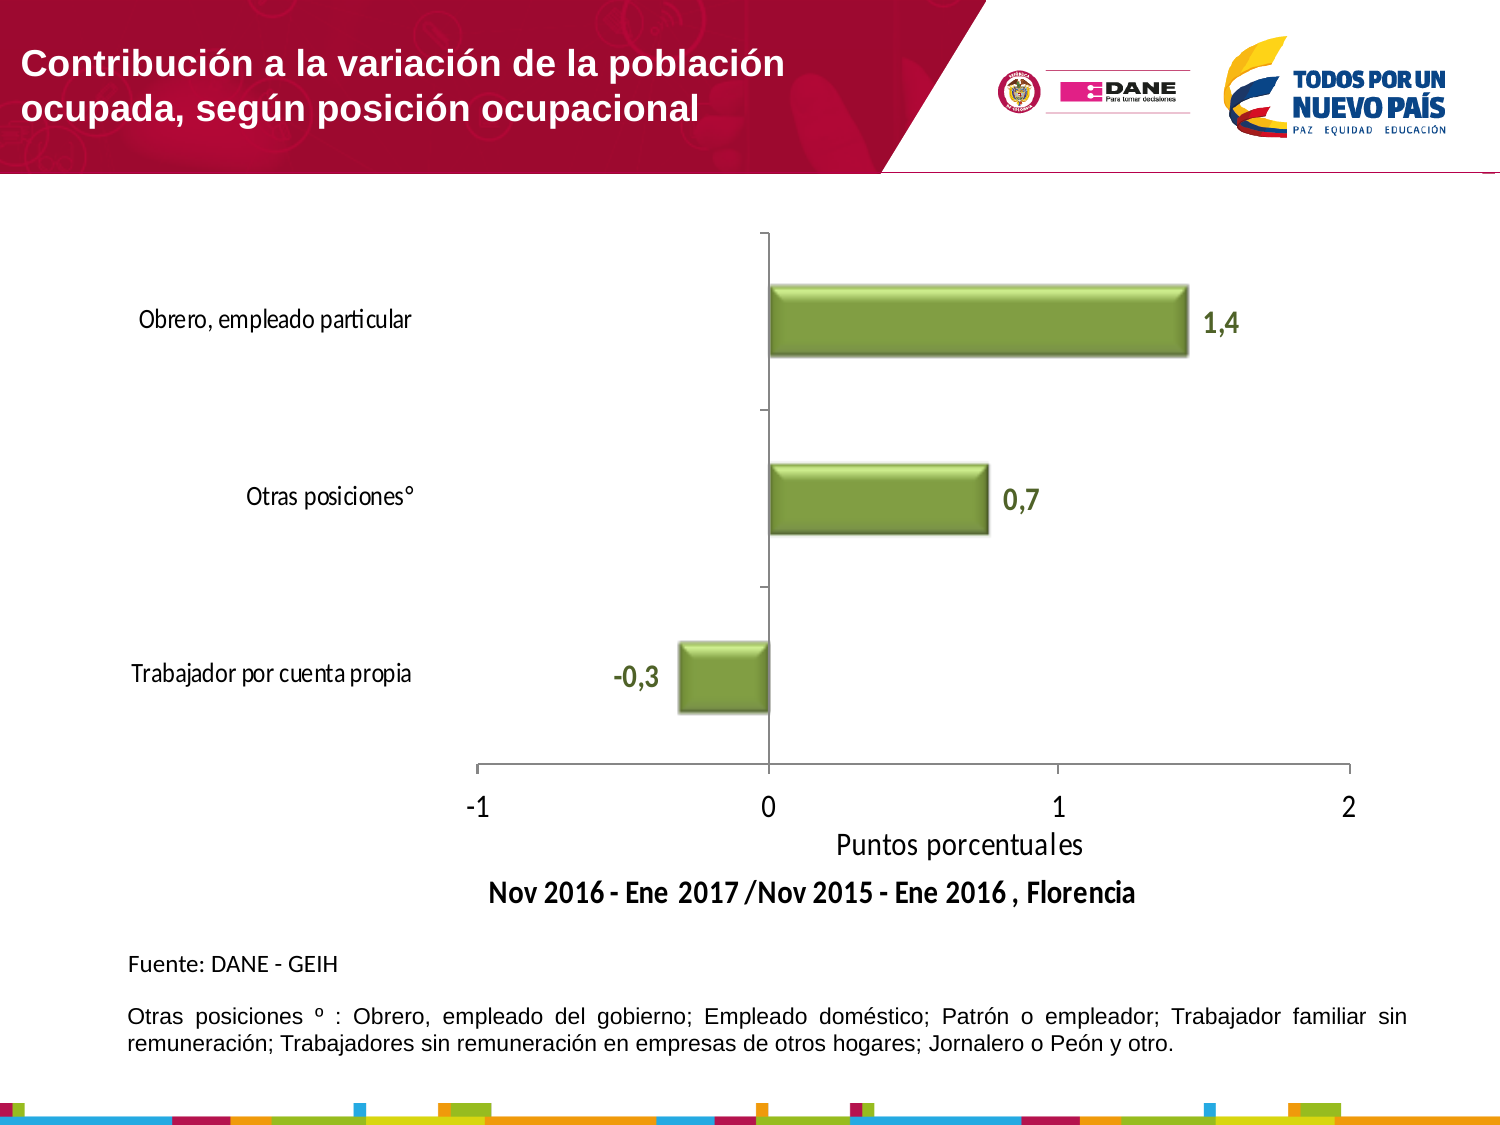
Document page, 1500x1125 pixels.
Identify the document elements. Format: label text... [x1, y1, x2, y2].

picture [0, 1103, 1500, 1125]
text_box Contribución a la variación de la población ocupada, según posición ocupacional [5, 31, 998, 136]
picture [0, 0, 986, 172]
text_box Otras posiciones º : Obrero, empleado del gobierno; Empleado doméstico; Patrón o empleador; Trabajador familiar sin remuneración; Trabajadores sin remuneración en empresas de otros hogares; Jornalero o Peón y otro. [112, 994, 1424, 1083]
text_box [112, 116, 1388, 305]
text_box Fuente: DANE - GEIH [113, 940, 354, 986]
picture [998, 36, 1466, 138]
picture [111, 231, 1380, 918]
